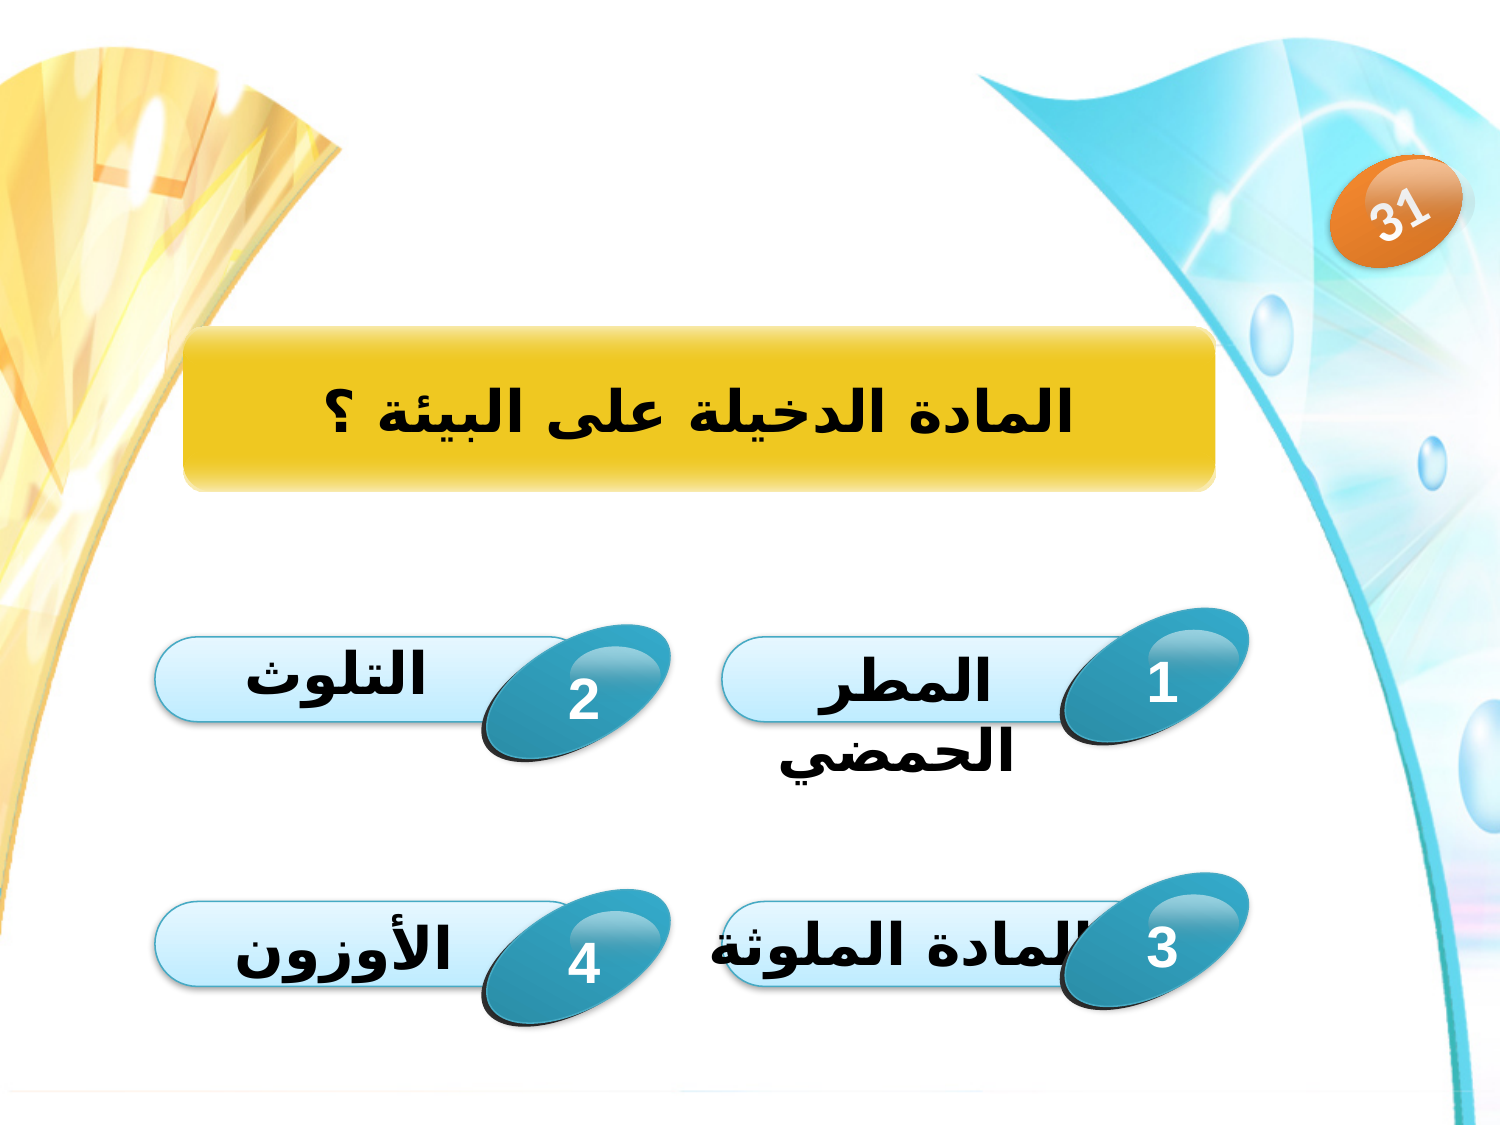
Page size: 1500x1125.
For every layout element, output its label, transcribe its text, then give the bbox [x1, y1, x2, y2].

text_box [721, 623, 1259, 731]
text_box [135, 901, 680, 1018]
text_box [691, 888, 1259, 995]
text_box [154, 628, 680, 747]
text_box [182, 325, 1216, 492]
picture [0, 0, 1500, 1125]
text_box 31 [1330, 178, 1418, 268]
